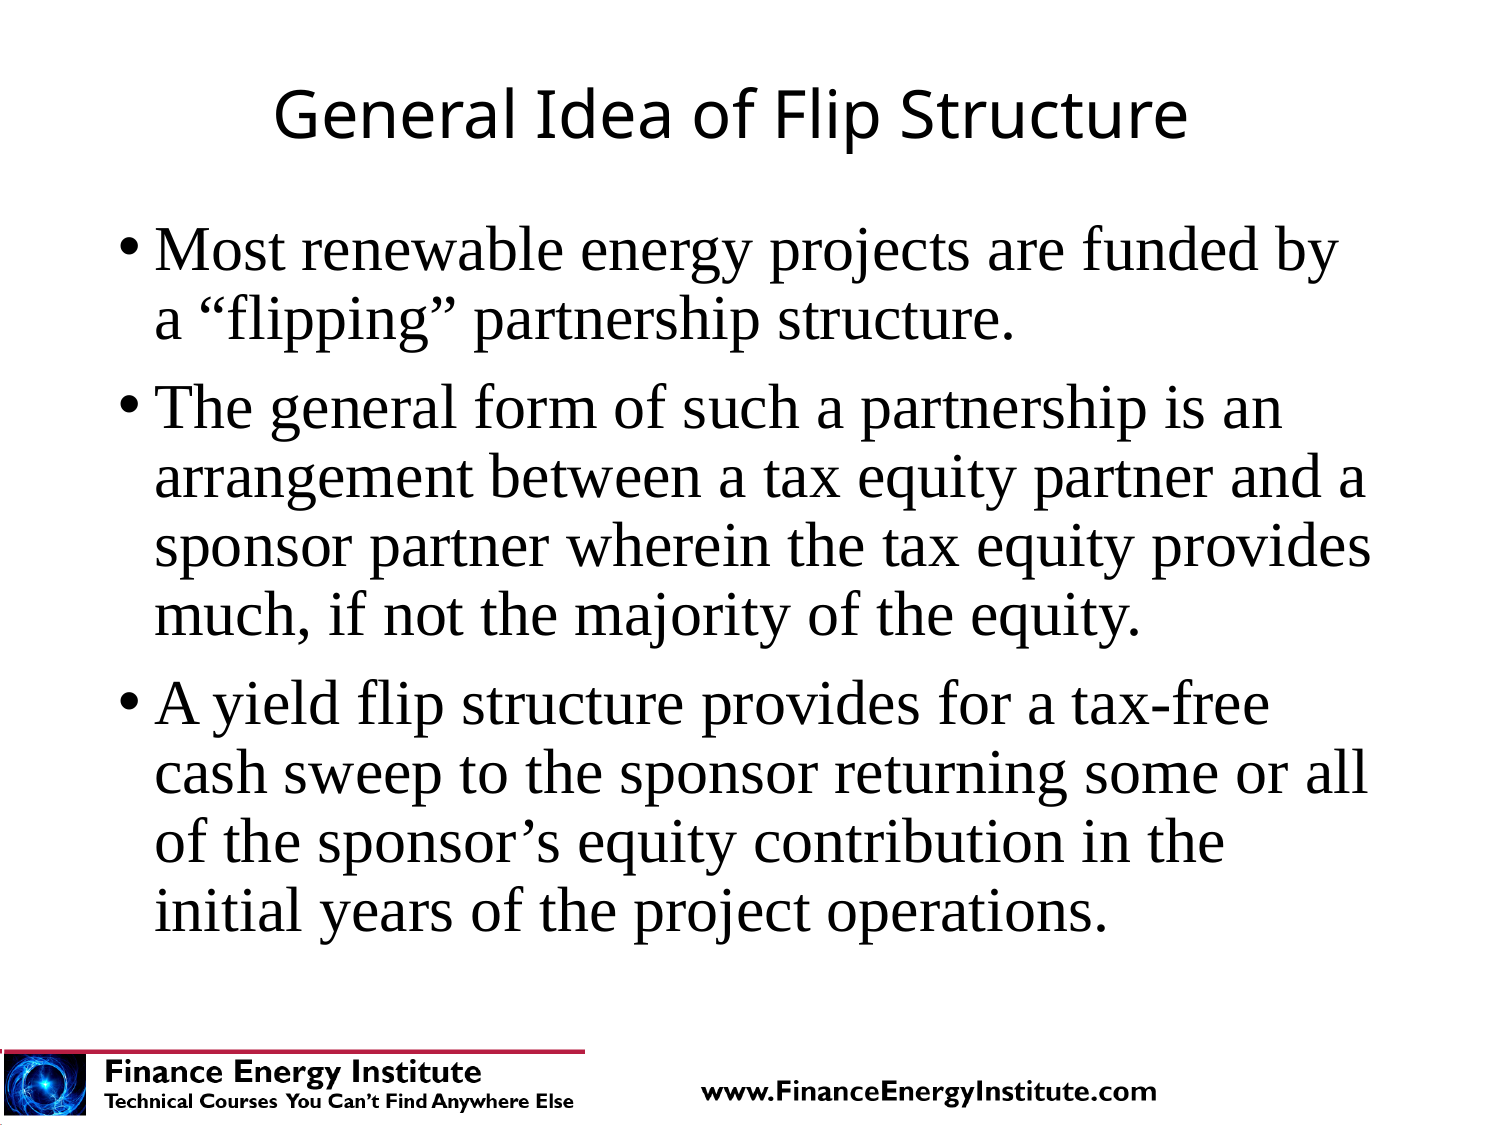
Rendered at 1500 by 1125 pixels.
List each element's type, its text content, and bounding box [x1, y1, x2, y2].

picture [696, 1074, 1166, 1112]
title General Idea of Flip Structure [103, 59, 1361, 174]
list Most renewable energy projects are funded by a “flipping” partnership structure. The general form of such a partnership is an arrangement between a tax equity partner and a sponsor partner wherein the tax equity provides much, if not the majority of the equity. A yield flip structure provides for a tax-free cash sweep to the sponsor returning some or all of the sponsor’s equity contribution in the initial years of the project operations. [103, 207, 1400, 1014]
picture [0, 1042, 585, 1125]
